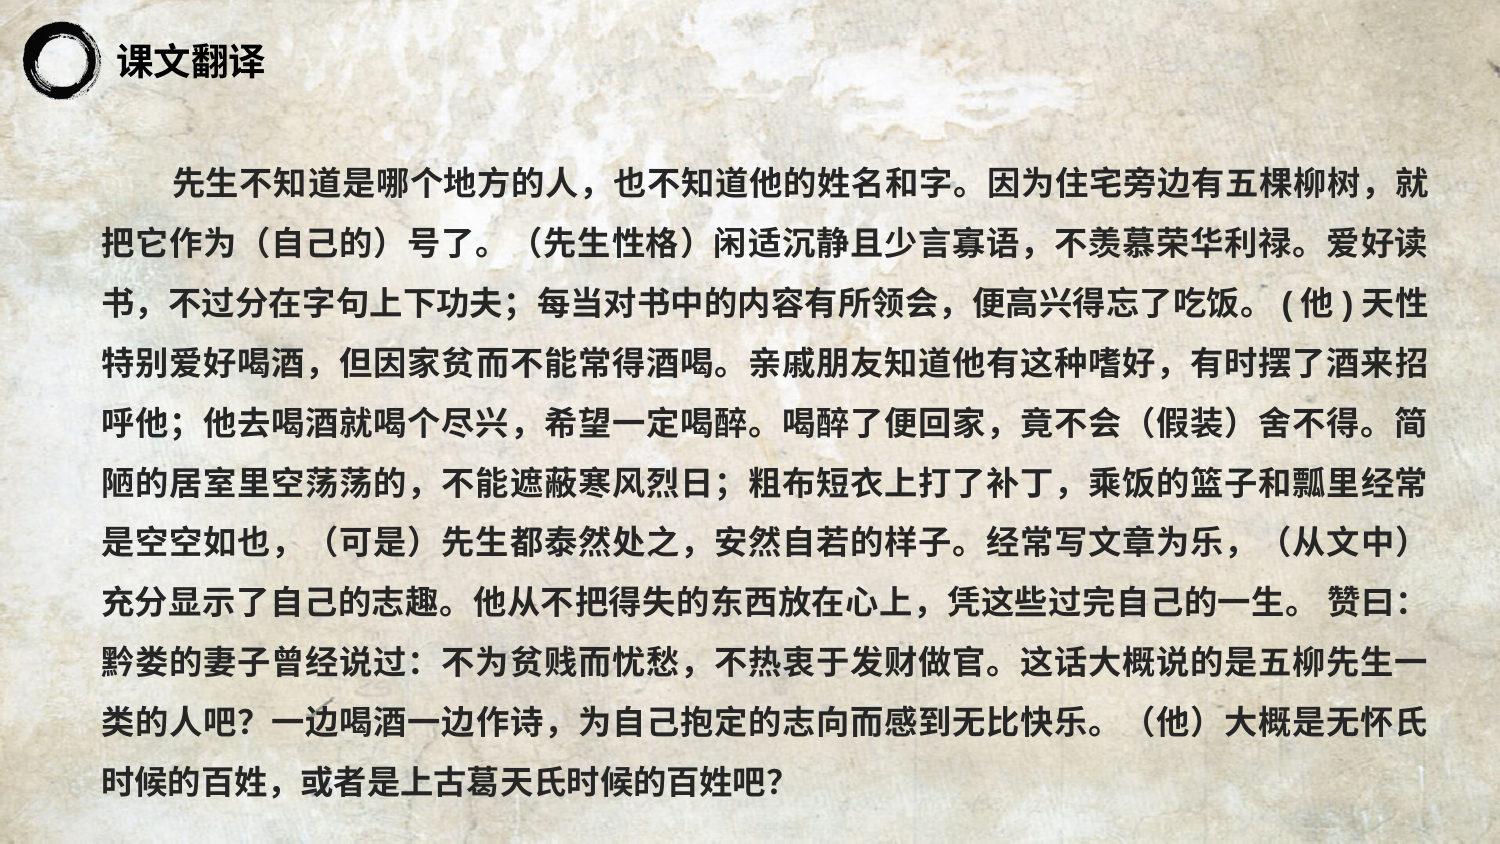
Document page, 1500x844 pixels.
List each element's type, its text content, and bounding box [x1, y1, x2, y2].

text_box 先生不知道是哪个地方的人，也不知道他的姓名和字。因为住宅旁边有五棵柳树，就把它作为（自己的）号了。（先生性格）闲适沉静且少言寡语，不羡慕荣华利禄。爱好读书，不过分在字句上下功夫；每当对书中的内容有所领会，便高兴得忘了吃饭。(他)天性特别爱好喝酒，但因家贫而不能常得酒喝。亲戚朋友知道他有这种嗜好，有时摆了酒来招呼他；他去喝酒就喝个尽兴，希望一定喝醉。喝醉了便回家，竟不会（假装）舍不得。简陋的居室里空荡荡的，不能遮蔽寒风烈日；粗布短衣上打了补丁，乘饭的篮子和瓢里经常是空空如也，（可是）先生都泰然处之，安然自若的样子。经常写文章为乐，（从文中）充分显示了自己的志趣。他从不把得失的东西放在心上，凭这些过完自己的一生。 赞曰：黔娄的妻子曾经说过：不为贫贱而忧愁，不热衷于发财做官。这话大概说的是五柳先生一类的人吧？一边喝酒一边作诗，为自己抱定的志向而感到无比快乐。（他）大概是无怀氏时候的百姓，或者是上古葛天氏时候的百姓吧？ [101, 142, 1429, 844]
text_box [18, 19, 447, 103]
picture [0, 0, 1500, 844]
